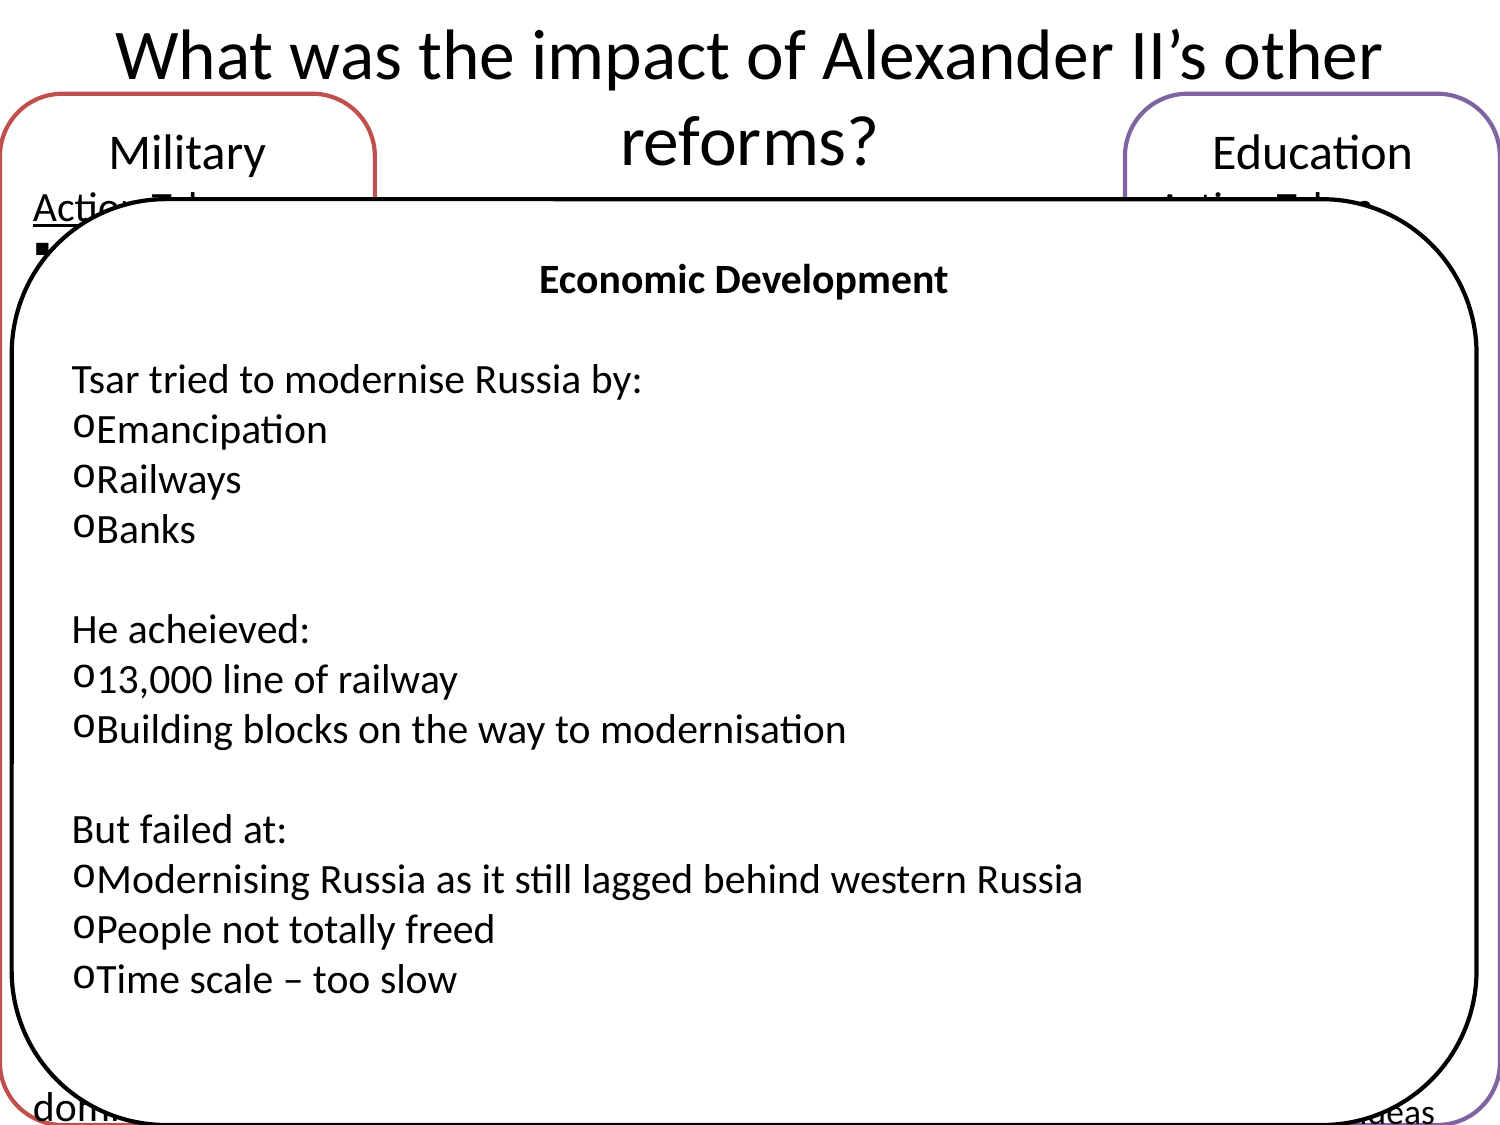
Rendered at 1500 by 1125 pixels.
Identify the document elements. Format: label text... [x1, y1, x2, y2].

text_box Military Action Taken Lowered conscription to 6years (was 25) Improved training Humane discipline More efficient Positives Not forced to join Military advanced Negatives Serfs unable to get higher ranks Higher classes dominated [0, 91, 377, 1125]
text_box Economic Development Tsar tried to modernise Russia by: Emancipation Railways Banks He acheieved: 13,000 line of railway Building blocks on the way to modernisation But failed at: Modernising Russia as it still lagged behind western Russia People not totally freed Time scale – too slow [9, 197, 1479, 1125]
text_box Education Action Taken Funded educational institutions Positives Schools open to all regardless of sex or class. Aimed to help catch up with western modernised countries Curriculum Inspectors More poor and women in unis Negatives Radical an militant thinkers increased/ revolutionary ideas [1122, 91, 1500, 1125]
title What was the impact of Alexander II’s other reforms? [0, 0, 1500, 188]
